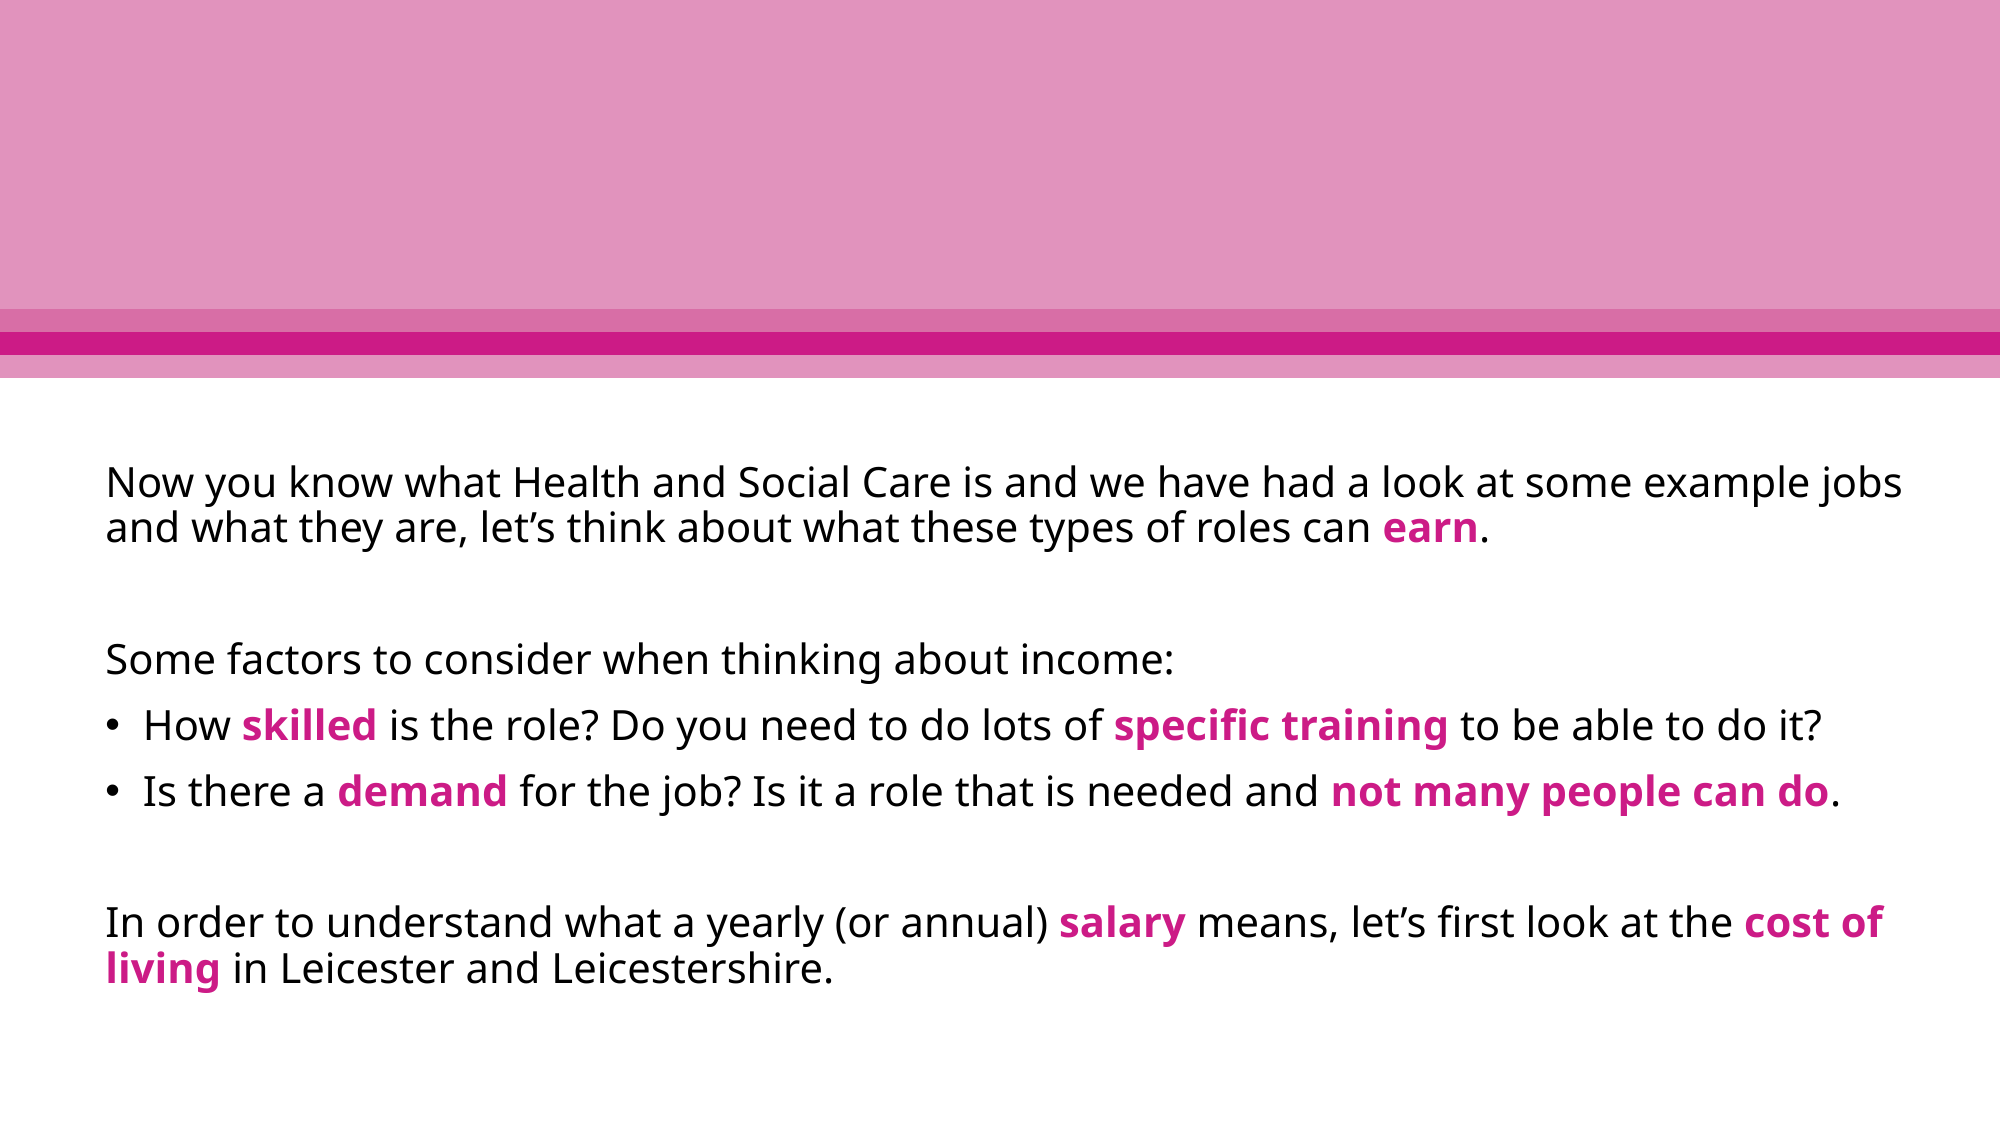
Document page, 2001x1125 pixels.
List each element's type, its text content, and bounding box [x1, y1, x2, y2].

text_box [0, 0, 2000, 309]
list Now you know what Health and Social Care is and we have had a look at some example jobs and what they are, let’s think about what these types of roles can earn. Some factors to consider when thinking about income: How skilled is the role? Do you need to do lots of specific training to be able to do it? Is there a demand for the job? Is it a role that is needed and not many people can do. In order to understand what a yearly (or annual) salary means, let’s first look at the cost of living in Leicester and Leicestershire. [90, 453, 1944, 1125]
text_box [0, 309, 2000, 332]
text_box [0, 332, 2000, 355]
text_box [0, 355, 2000, 378]
